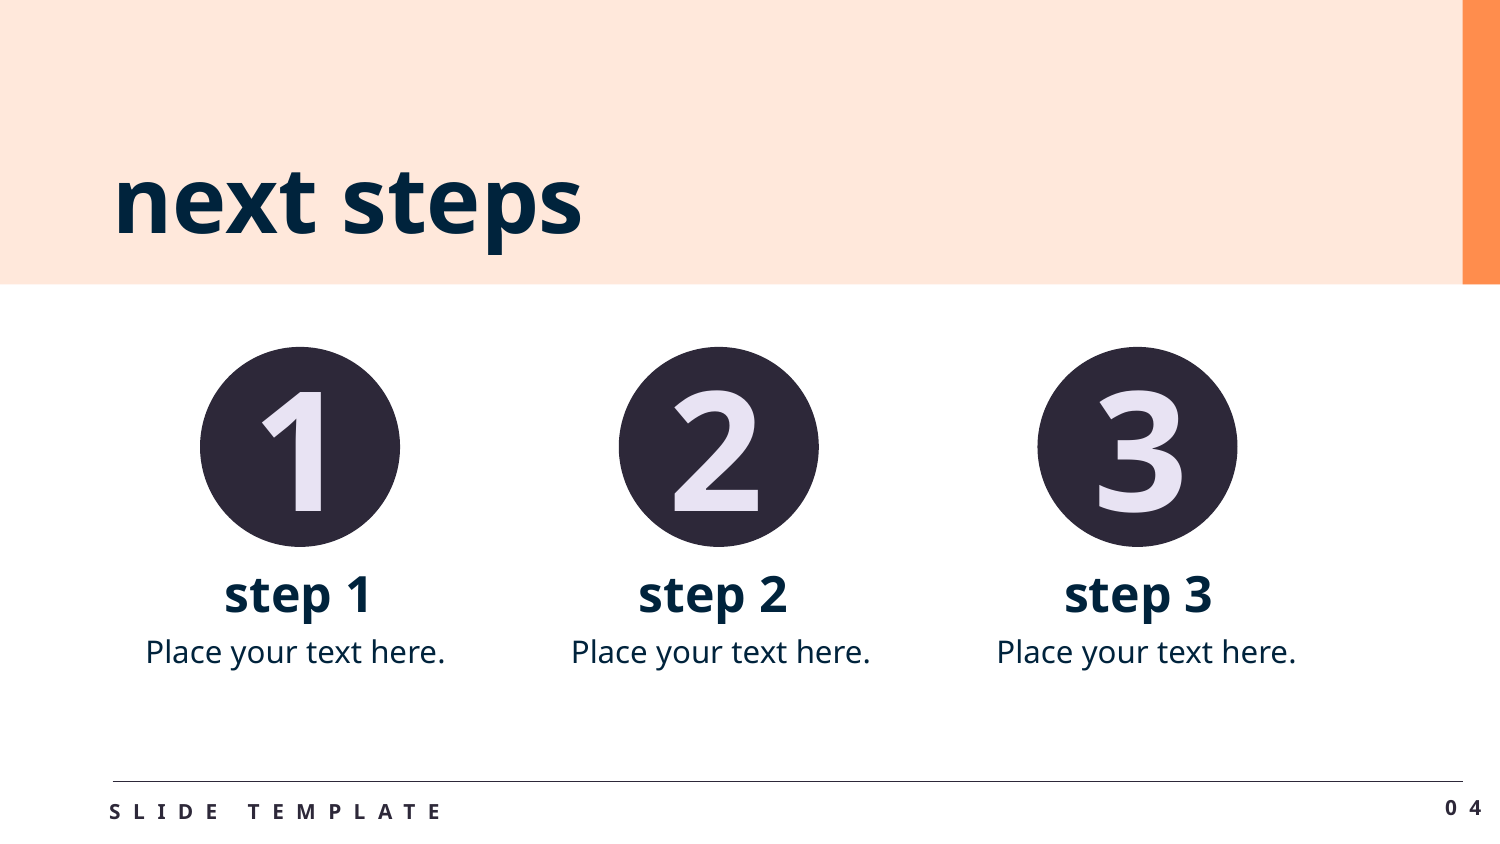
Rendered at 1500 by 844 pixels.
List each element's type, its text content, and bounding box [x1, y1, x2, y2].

text_box 1 [241, 344, 359, 545]
text_box [1201, 366, 1240, 527]
text_box step 1 [213, 562, 386, 623]
text_box [776, 362, 821, 532]
text_box [1035, 361, 1082, 533]
text_box Place your text here. [536, 632, 906, 671]
text_box [0, 0, 1460, 286]
text_box [359, 363, 403, 531]
text_box [271, 545, 329, 550]
text_box SLIDE TEMPLATE [109, 799, 475, 825]
text_box Place your text here. [962, 632, 1332, 671]
text_box Place your text here. [111, 632, 481, 671]
text_box step 3 [1052, 562, 1225, 623]
text_box [1109, 545, 1166, 550]
text_box 04 [1072, 794, 1482, 820]
text_box 3 [1082, 344, 1201, 545]
text_box [1460, 0, 1500, 286]
text_box next steps [112, 142, 608, 253]
text_box [616, 365, 657, 529]
text_box step 2 [609, 562, 818, 623]
text_box 2 [657, 344, 776, 545]
text_box [197, 363, 241, 531]
text_box [690, 545, 748, 550]
